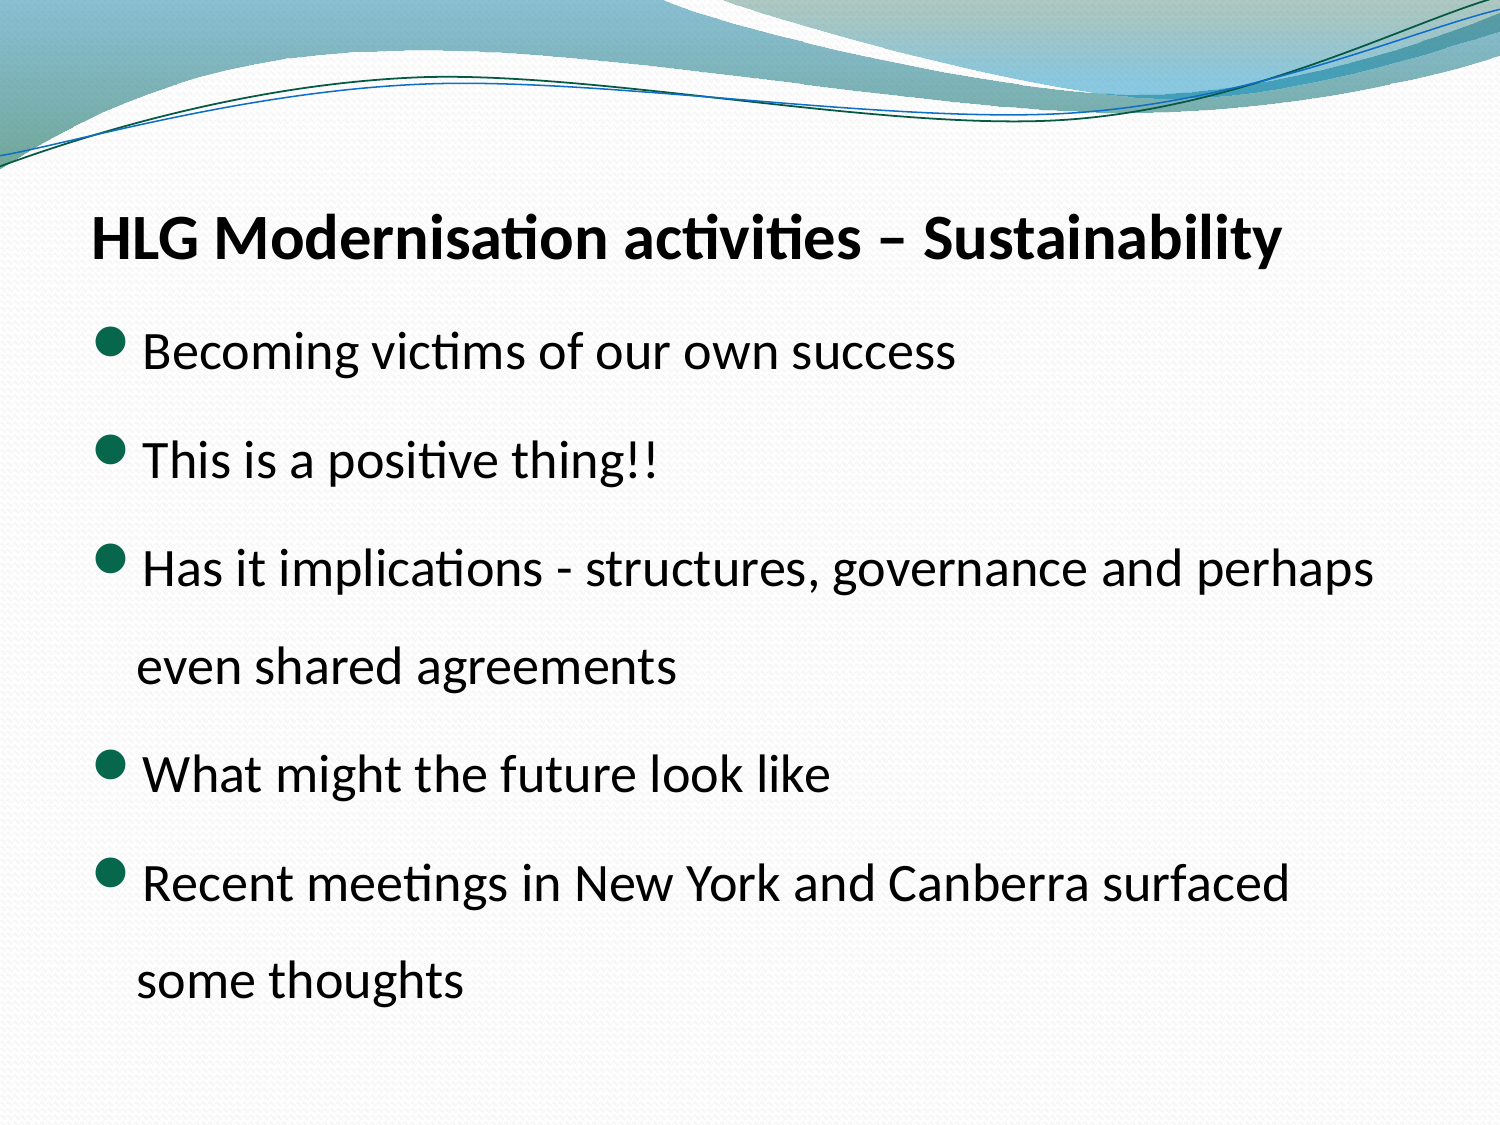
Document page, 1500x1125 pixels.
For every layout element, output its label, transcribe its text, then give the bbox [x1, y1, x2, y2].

list HLG Modernisation activities – Sustainability Becoming victims of our own success This is a positive thing!! Has it implications - structures, governance and perhaps even shared agreements What might the future look like Recent meetings in New York and Canberra surfaced some thoughts [76, 149, 1427, 1071]
title [76, 113, 1427, 149]
